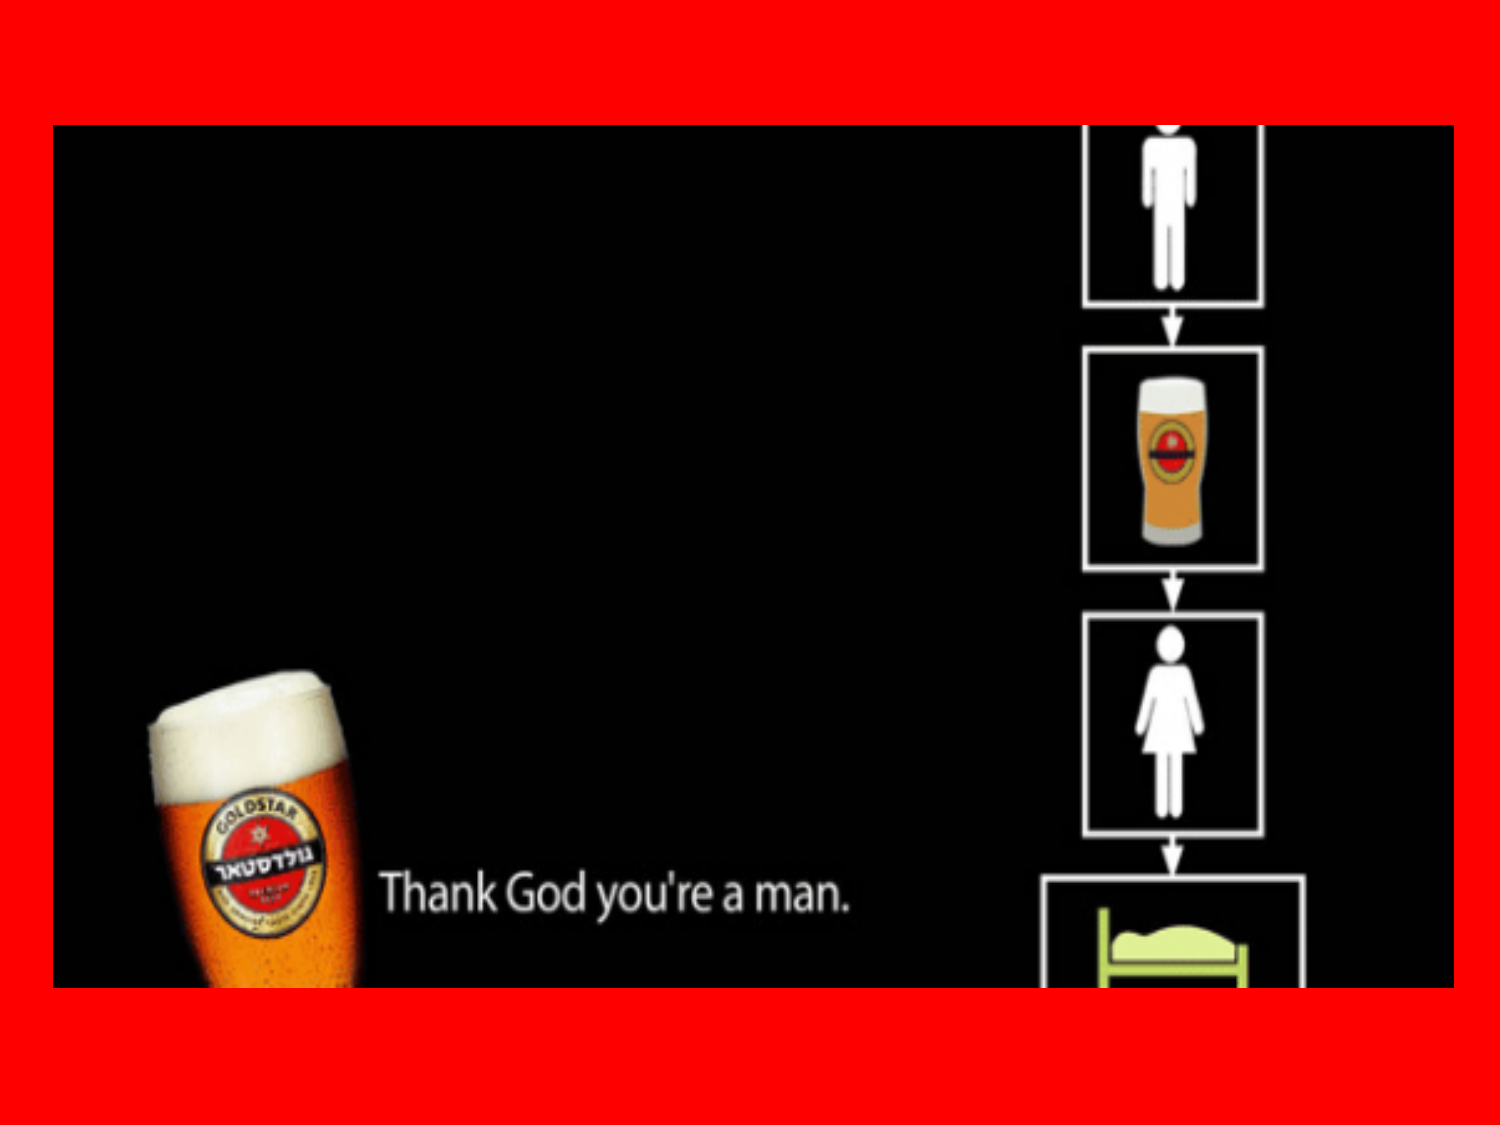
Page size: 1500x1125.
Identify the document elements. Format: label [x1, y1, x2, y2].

list [52, 125, 1454, 988]
